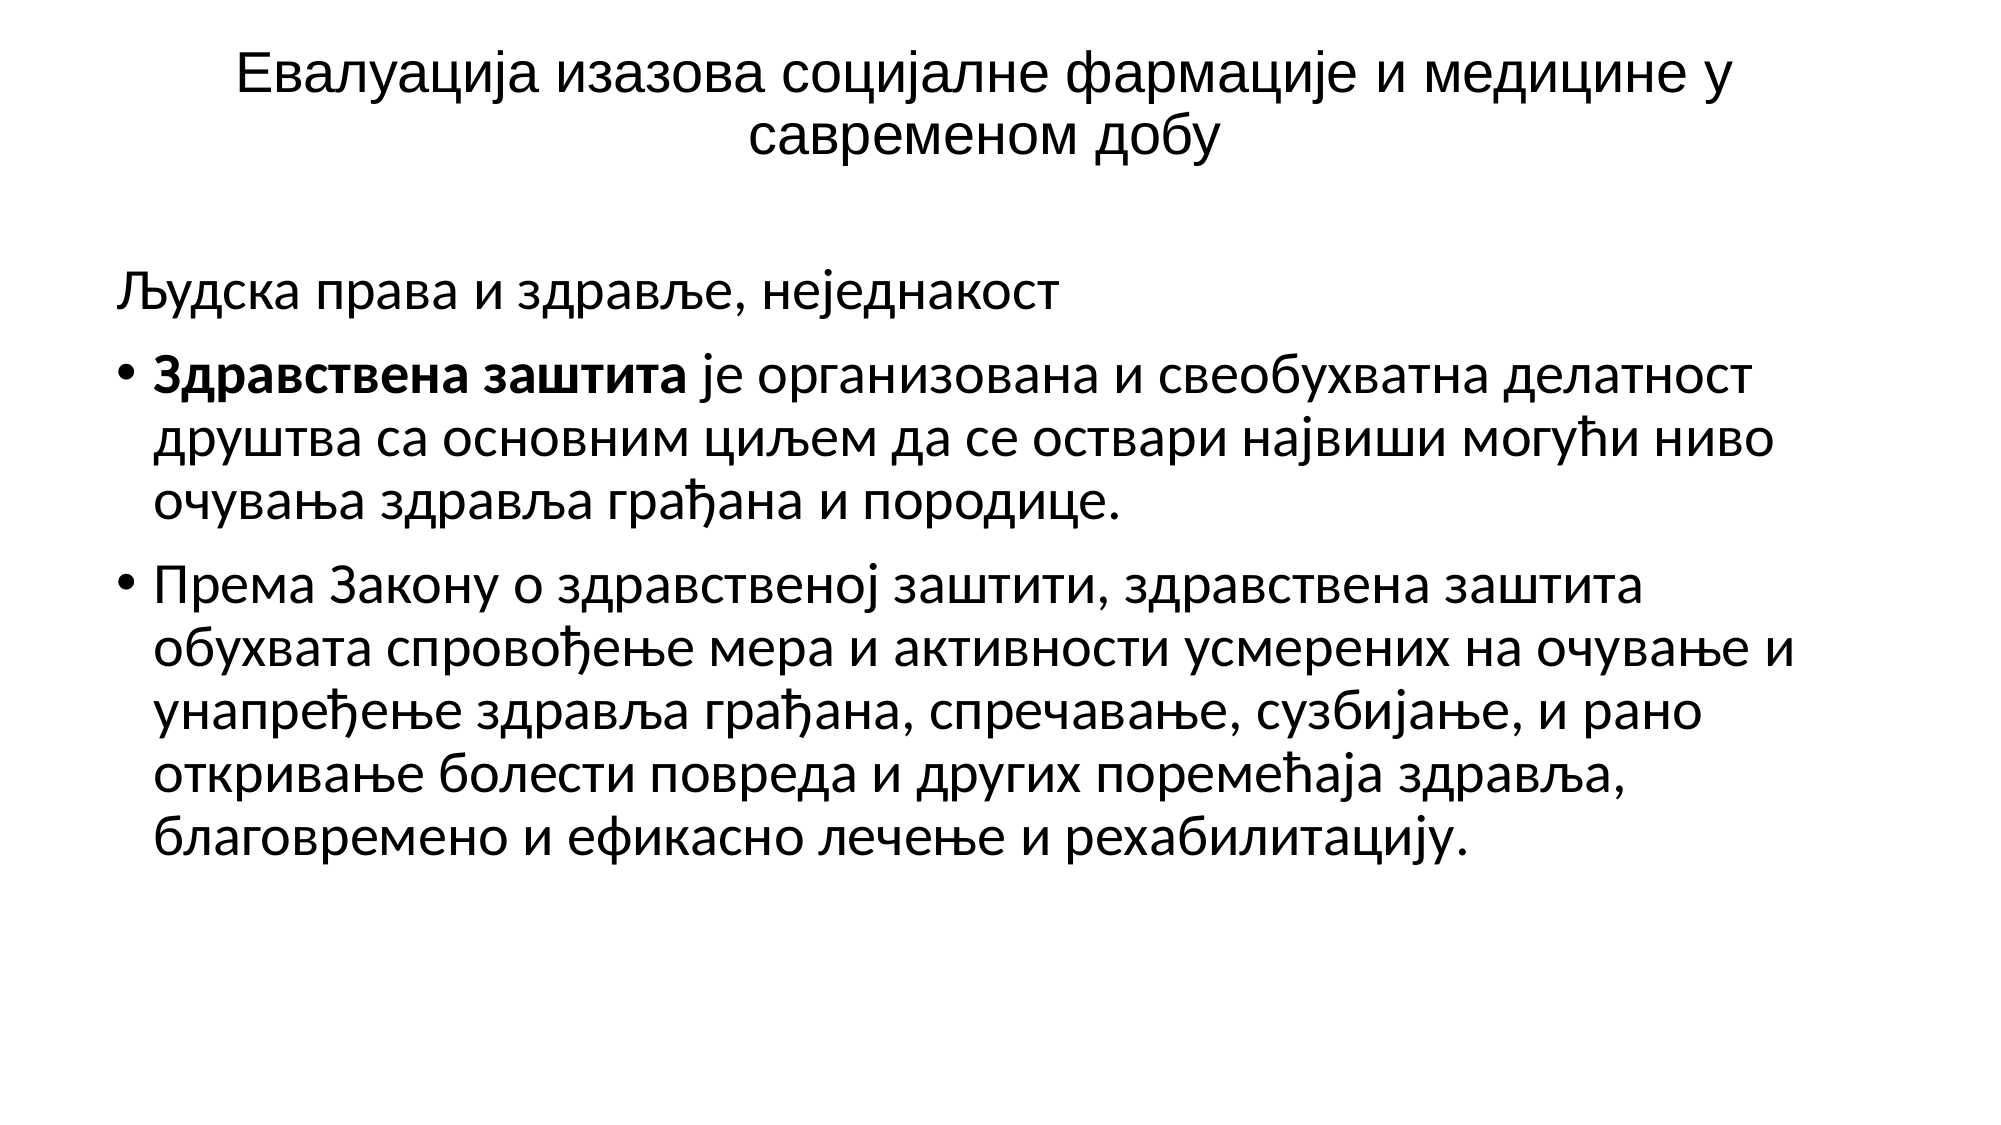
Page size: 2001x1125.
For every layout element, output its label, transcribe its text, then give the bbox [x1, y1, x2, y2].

title Евалуација изазова социјалне фармације и медицине у савременом добу [122, 35, 1848, 175]
list Људска права и здравље, неједнакост Здравствена заштита је организована и свеобухватна делатност друштва са основним циљем да се оствари највиши могући ниво очувања здравља грађана и породице. Према Закону о здравственој заштити, здравствена заштита обухвата спровођење мера и активности усмерених на очување и унапређење здравља грађана, спречавање, сузбијање, и рано откривање болести повреда и других поремећаја здравља, благовремено и ефикасно лечење и рехабилитацију. [101, 252, 1827, 1015]
